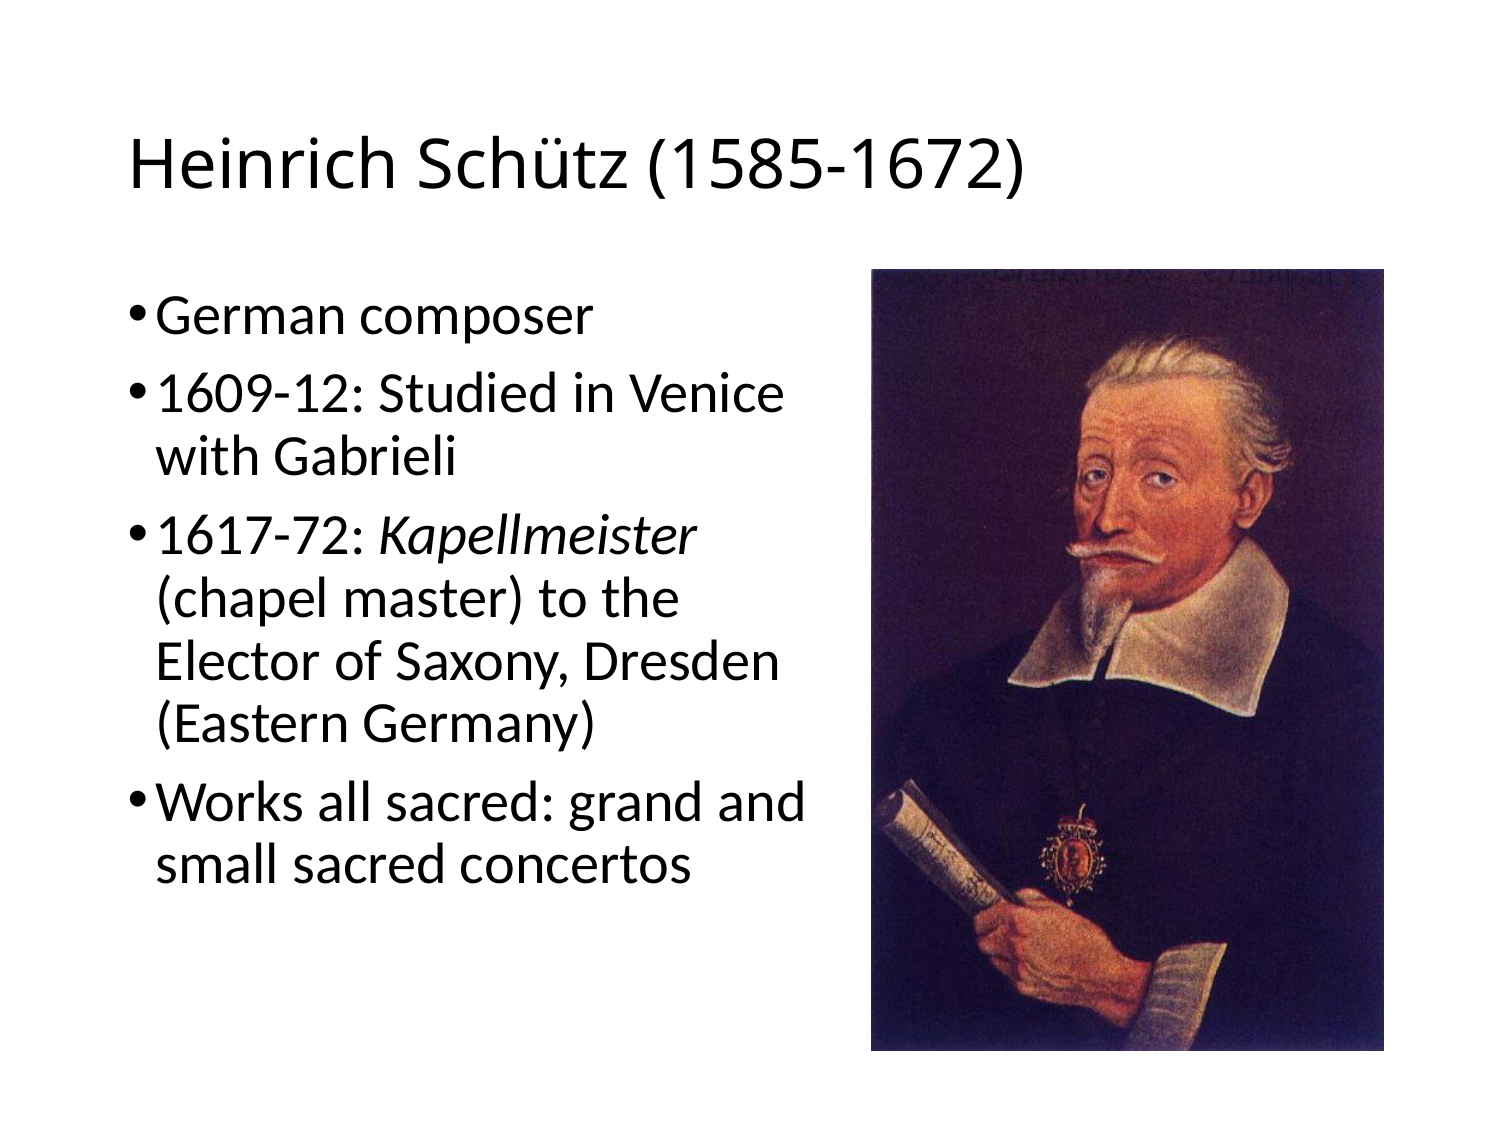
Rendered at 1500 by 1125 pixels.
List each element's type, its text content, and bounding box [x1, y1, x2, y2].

list German composer 1609-12: Studied in Venice with Gabrieli 1617-72: Kapellmeister (chapel master) to the Elector of Saxony, Dresden (Eastern Germany) Works all sacred: grand and small sacred concertos [112, 276, 838, 1002]
title Heinrich Schütz (1585-1672) [112, 72, 1388, 261]
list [871, 269, 1384, 1051]
